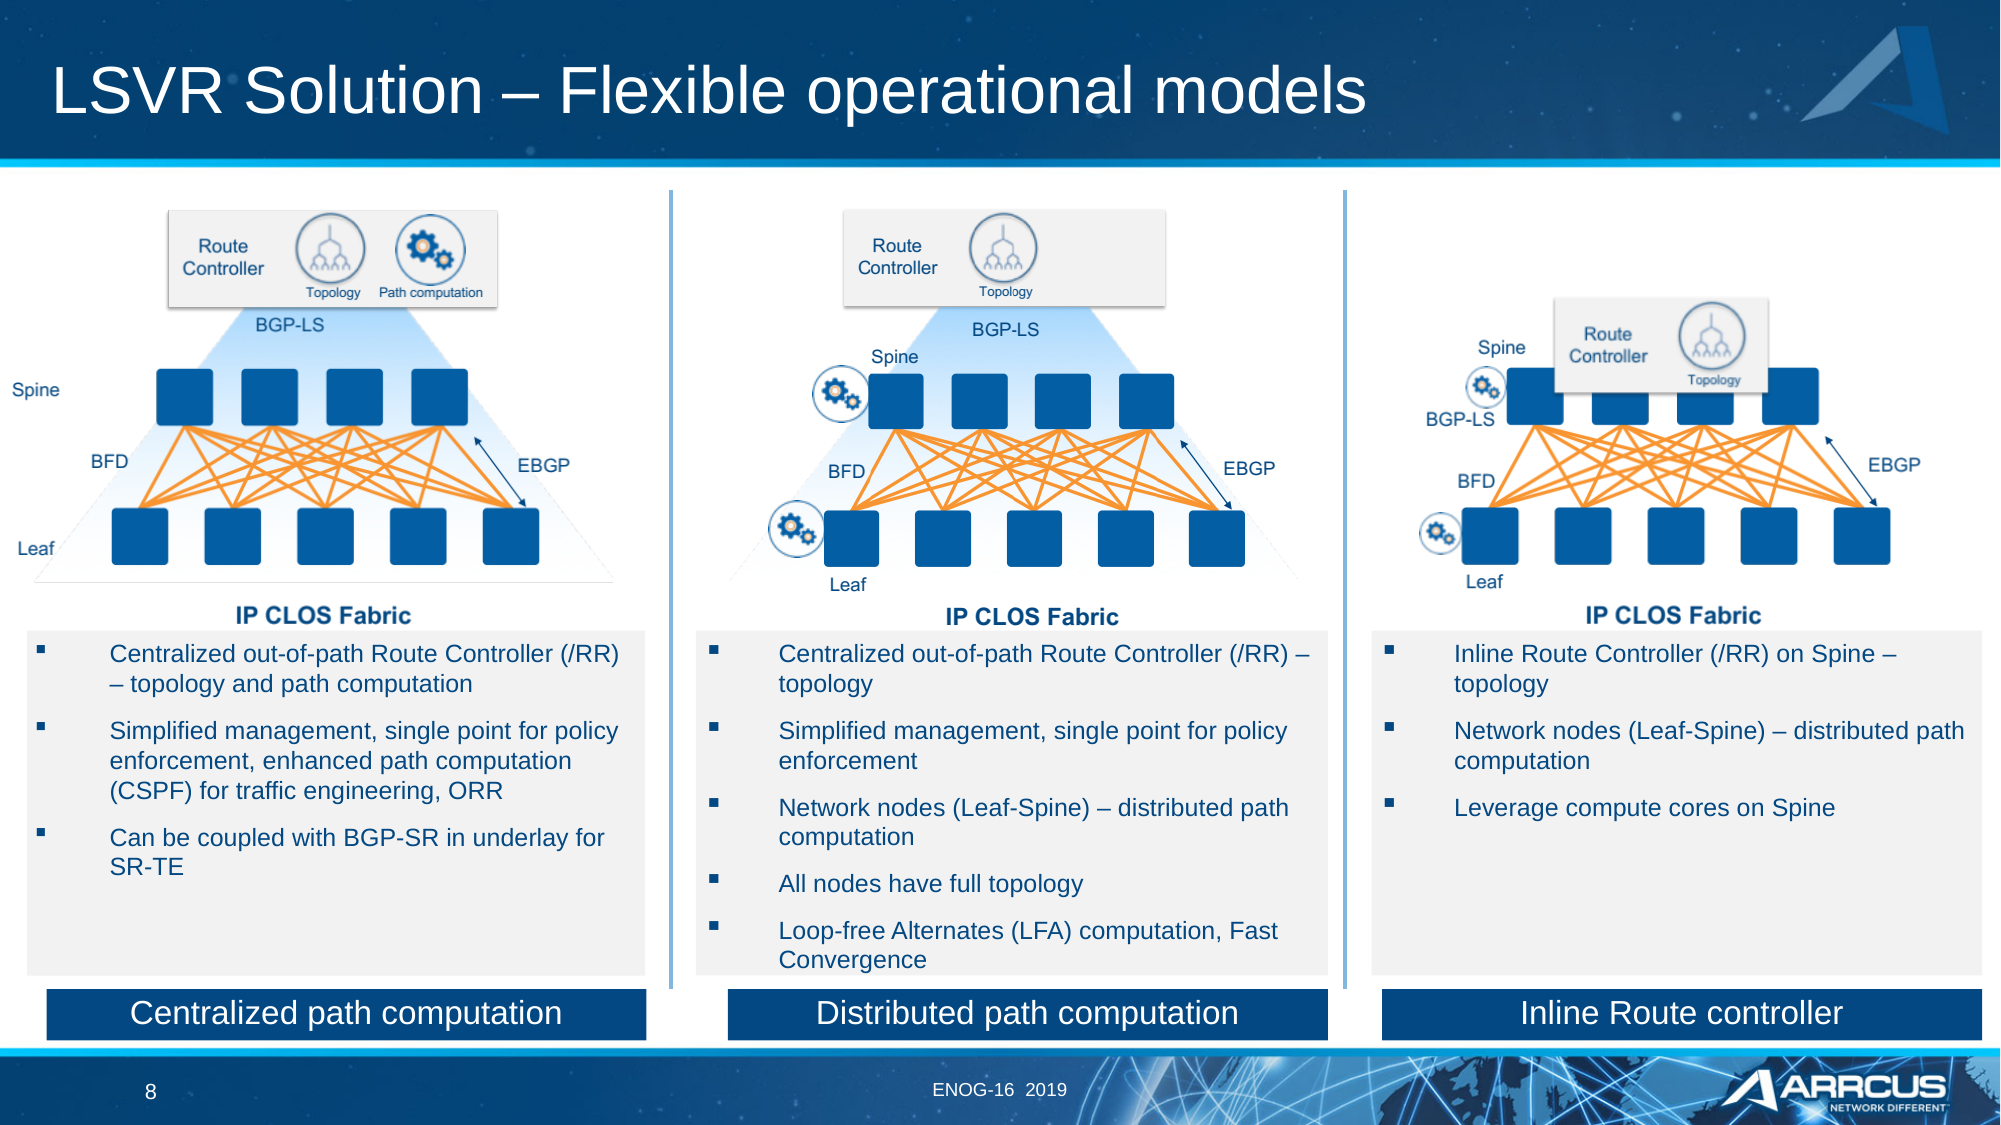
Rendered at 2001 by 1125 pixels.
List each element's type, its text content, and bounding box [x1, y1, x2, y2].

text_box Centralized out-of-path Route Controller (/RR) – topology Simplified management, single point for policy enforcement Network nodes (Leaf-Spine) – distributed path computation All nodes have full topology Loop-free Alternates (LFA) computation, Fast Convergence [695, 630, 1328, 976]
picture [0, 1055, 2001, 1125]
picture [0, 165, 2001, 1051]
title LSVR Solution – Flexible operational models [43, 13, 1901, 135]
text_box Centralized path computation [46, 989, 647, 1041]
list Centralized out-of-path Route Controller (/RR) – topology and path computation Simplified management, single point for policy enforcement, enhanced path computation (CSPF) for traffic engineering, ORR Can be coupled with BGP-SR in underlay for SR-TE [26, 630, 646, 977]
footer ENOG-16 2019 [662, 1060, 1338, 1121]
text_box Distributed path computation [727, 989, 1328, 1041]
text_box Inline Route controller [1382, 989, 1983, 1041]
picture [0, 0, 2001, 162]
slide_number 8 [95, 1060, 173, 1121]
text_box Inline Route Controller (/RR) on Spine – topology Network nodes (Leaf-Spine) – distributed path computation Leverage compute cores on Spine [1371, 630, 1983, 976]
